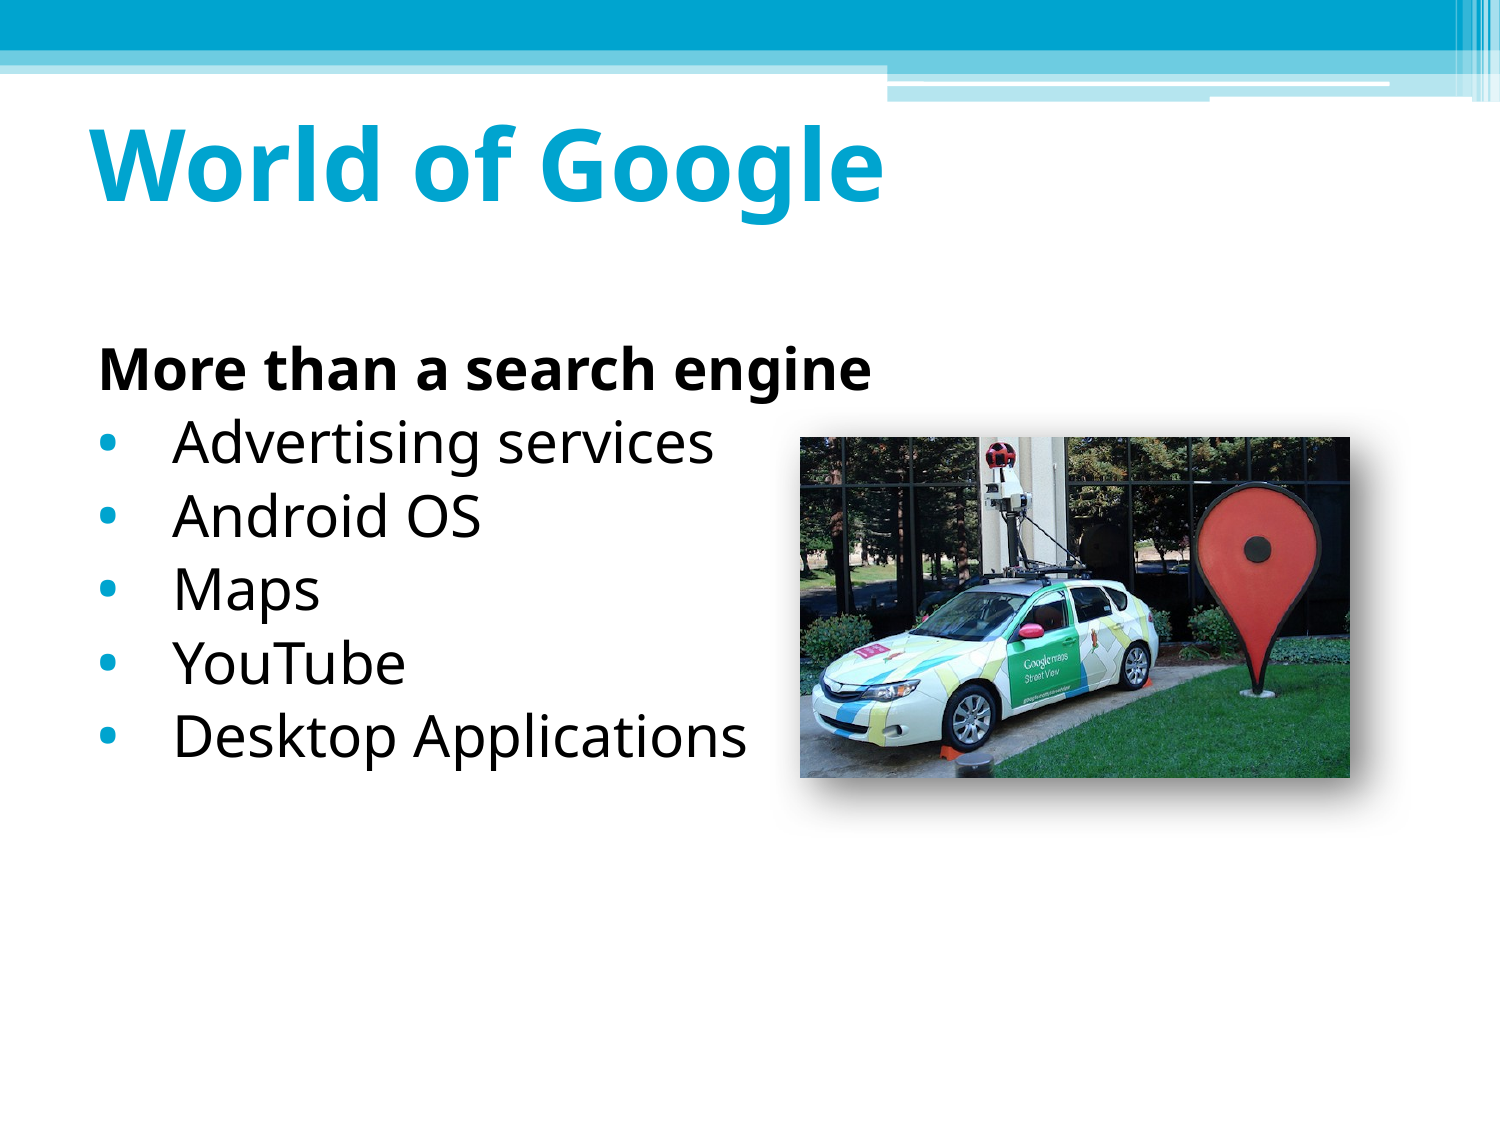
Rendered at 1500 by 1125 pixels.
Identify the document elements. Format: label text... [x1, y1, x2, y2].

list More than a search engine Advertising services Android OS Maps YouTube Desktop Applications [75, 324, 1418, 950]
picture [799, 437, 1350, 778]
title World of Google [75, 75, 1418, 248]
